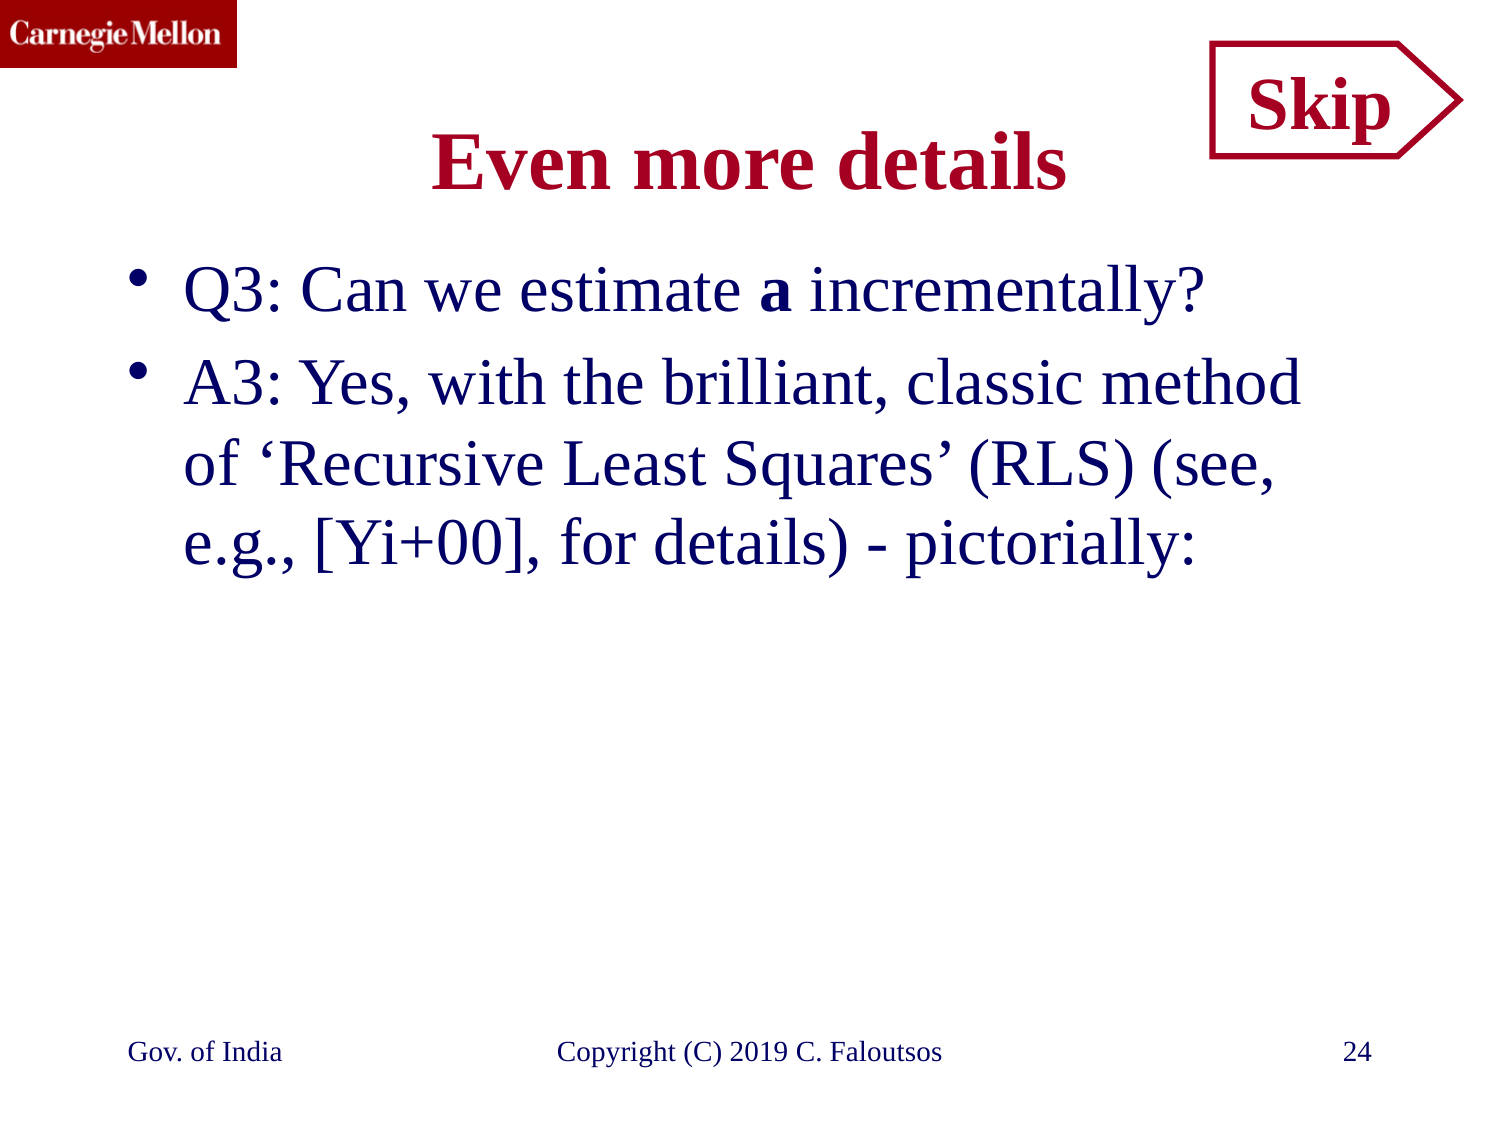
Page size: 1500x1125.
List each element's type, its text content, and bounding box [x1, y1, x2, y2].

list Q3: Can we estimate a incrementally? A3: Yes, with the brilliant, classic method of ‘Recursive Least Squares’ (RLS) (see, e.g., [Yi+00], for details) - pictorially: [112, 237, 1388, 1001]
slide_number 24 [1074, 1024, 1388, 1101]
picture [0, 0, 237, 68]
slide_number Gov. of India [112, 1024, 426, 1101]
text_box Skip [1212, 43, 1460, 157]
footer Copyright (C) 2019 C. Faloutsos [512, 1024, 988, 1101]
title Even more details [112, 99, 1388, 213]
